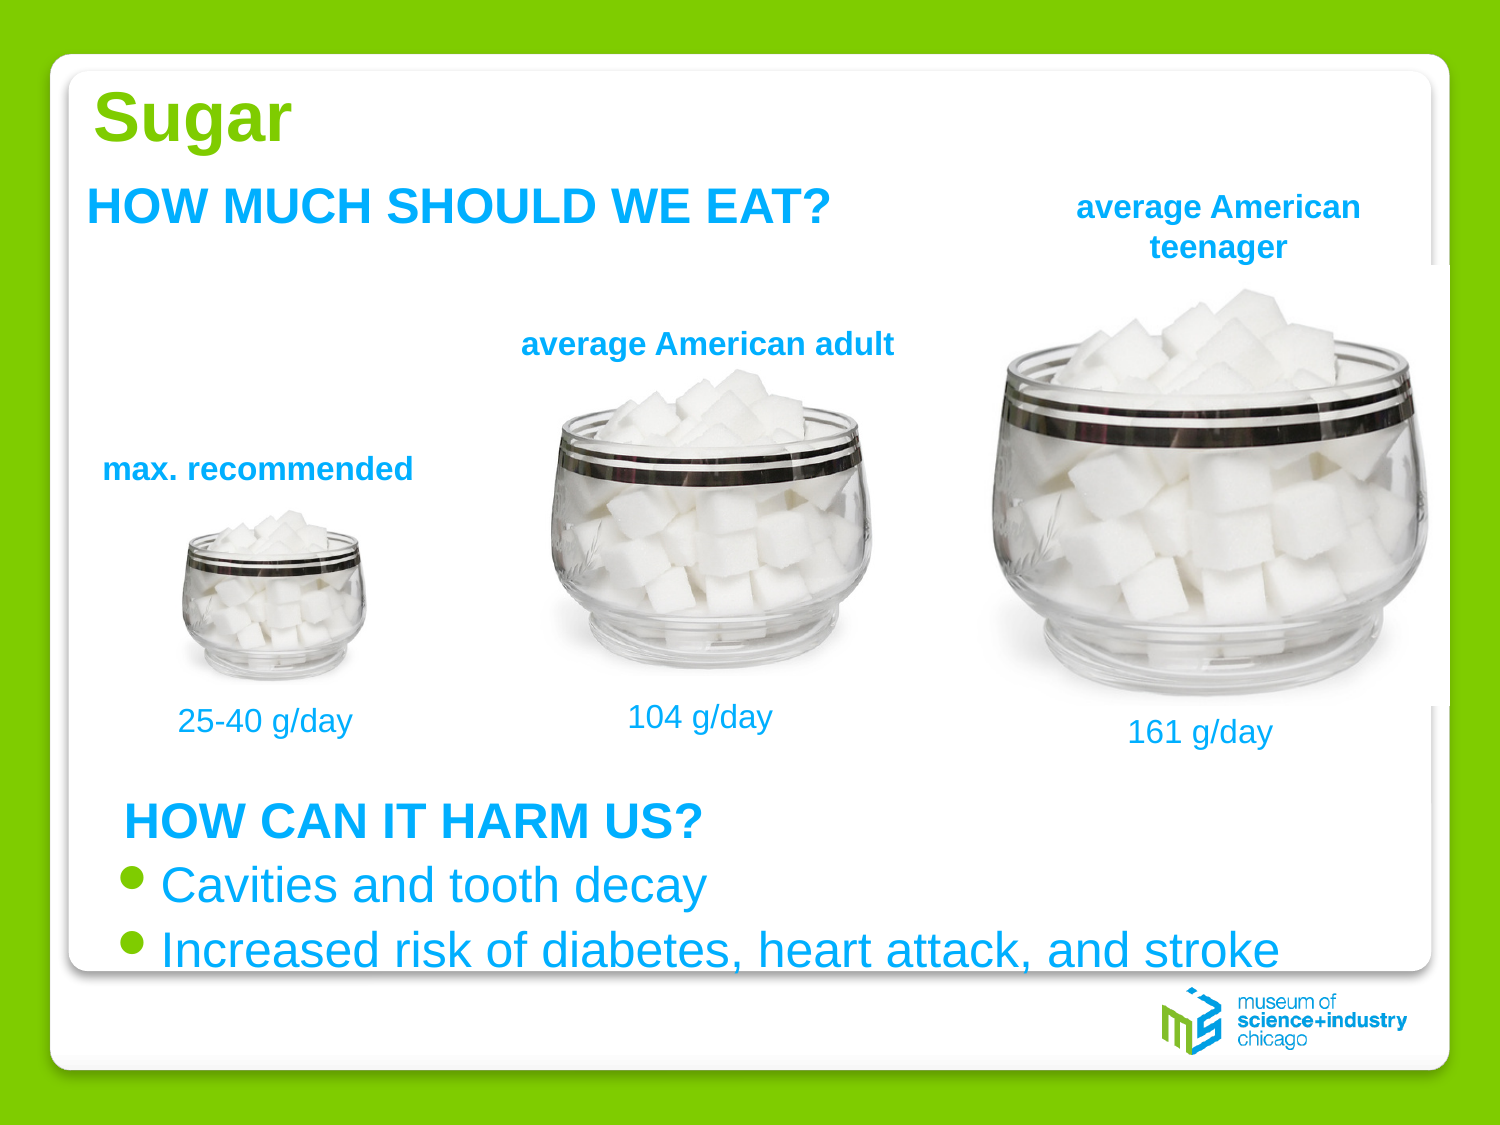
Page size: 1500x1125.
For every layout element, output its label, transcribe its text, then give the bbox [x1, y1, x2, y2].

title Sugar [78, 62, 1422, 163]
list HOW MUCH SHOULD WE EAT? [62, 135, 863, 266]
list Cavities and tooth decay Increased risk of diabetes, heart attack, and stroke [87, 837, 1488, 1063]
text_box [974, 177, 1451, 759]
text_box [87, 439, 499, 748]
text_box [506, 314, 919, 745]
list HOW CAN IT HARM US? [99, 757, 725, 880]
